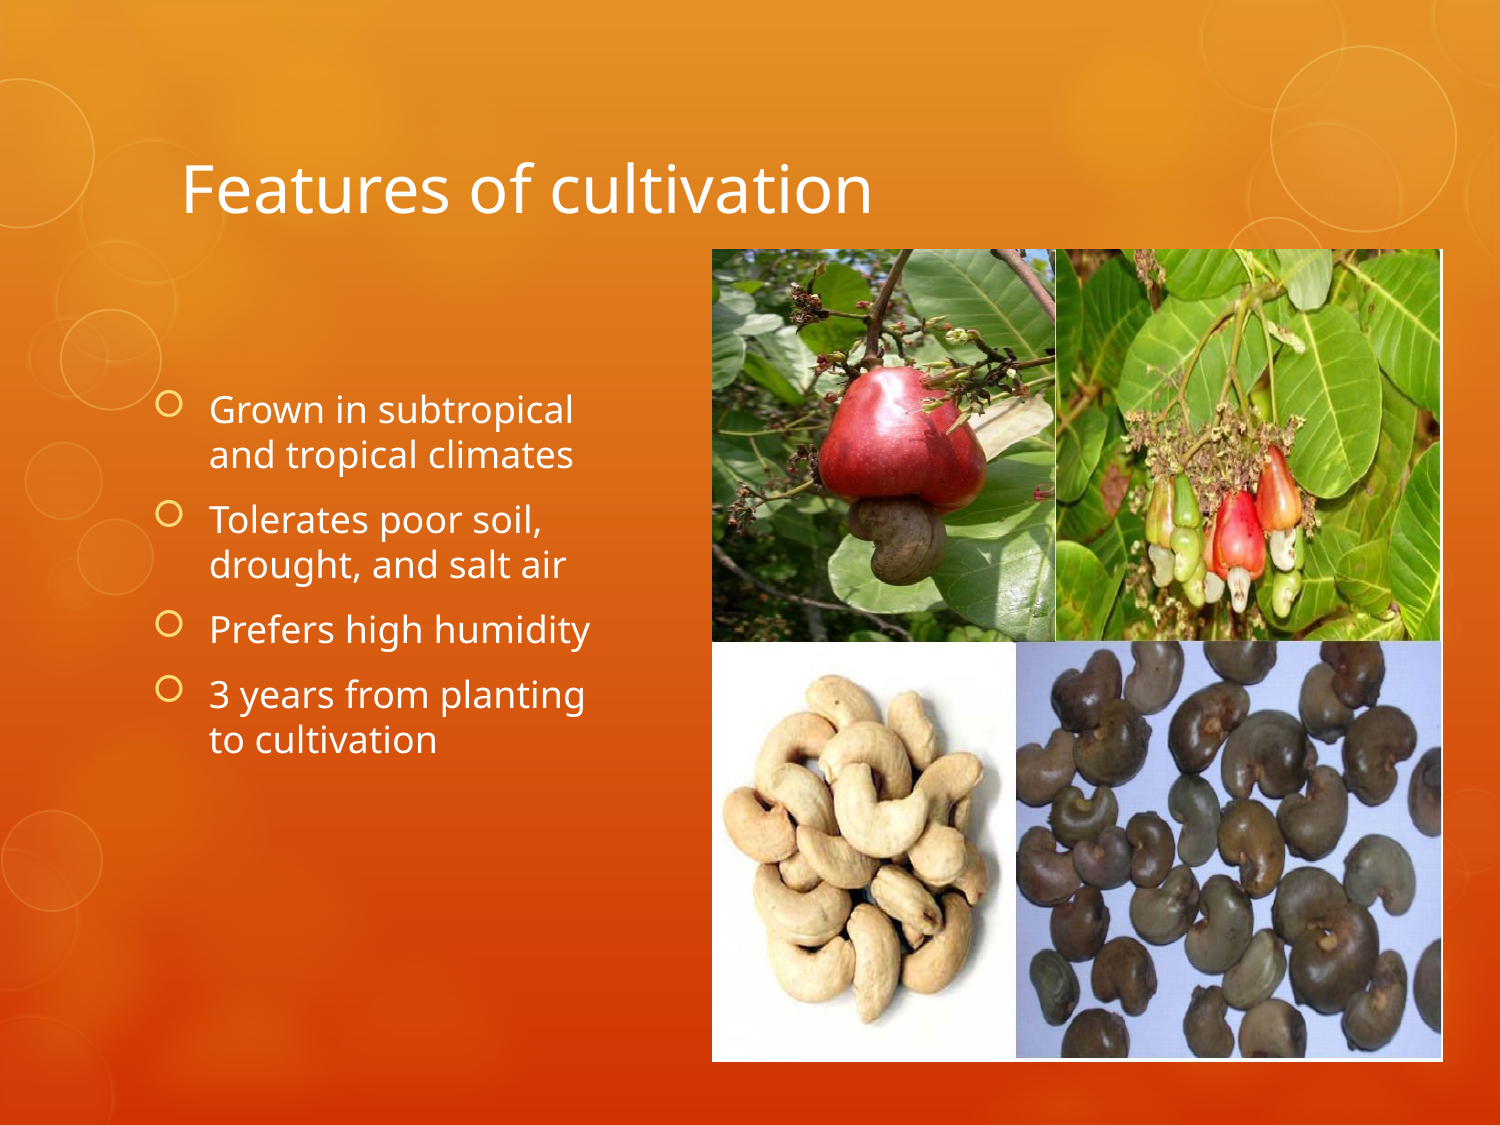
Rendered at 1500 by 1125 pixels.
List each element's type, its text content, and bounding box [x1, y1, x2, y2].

list Grown in subtropical and tropical climates Tolerates poor soil, drought, and salt air Prefers high humidity 3 years from planting to cultivation [137, 249, 638, 962]
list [711, 249, 1443, 1062]
title Features of cultivation [165, 110, 1334, 263]
